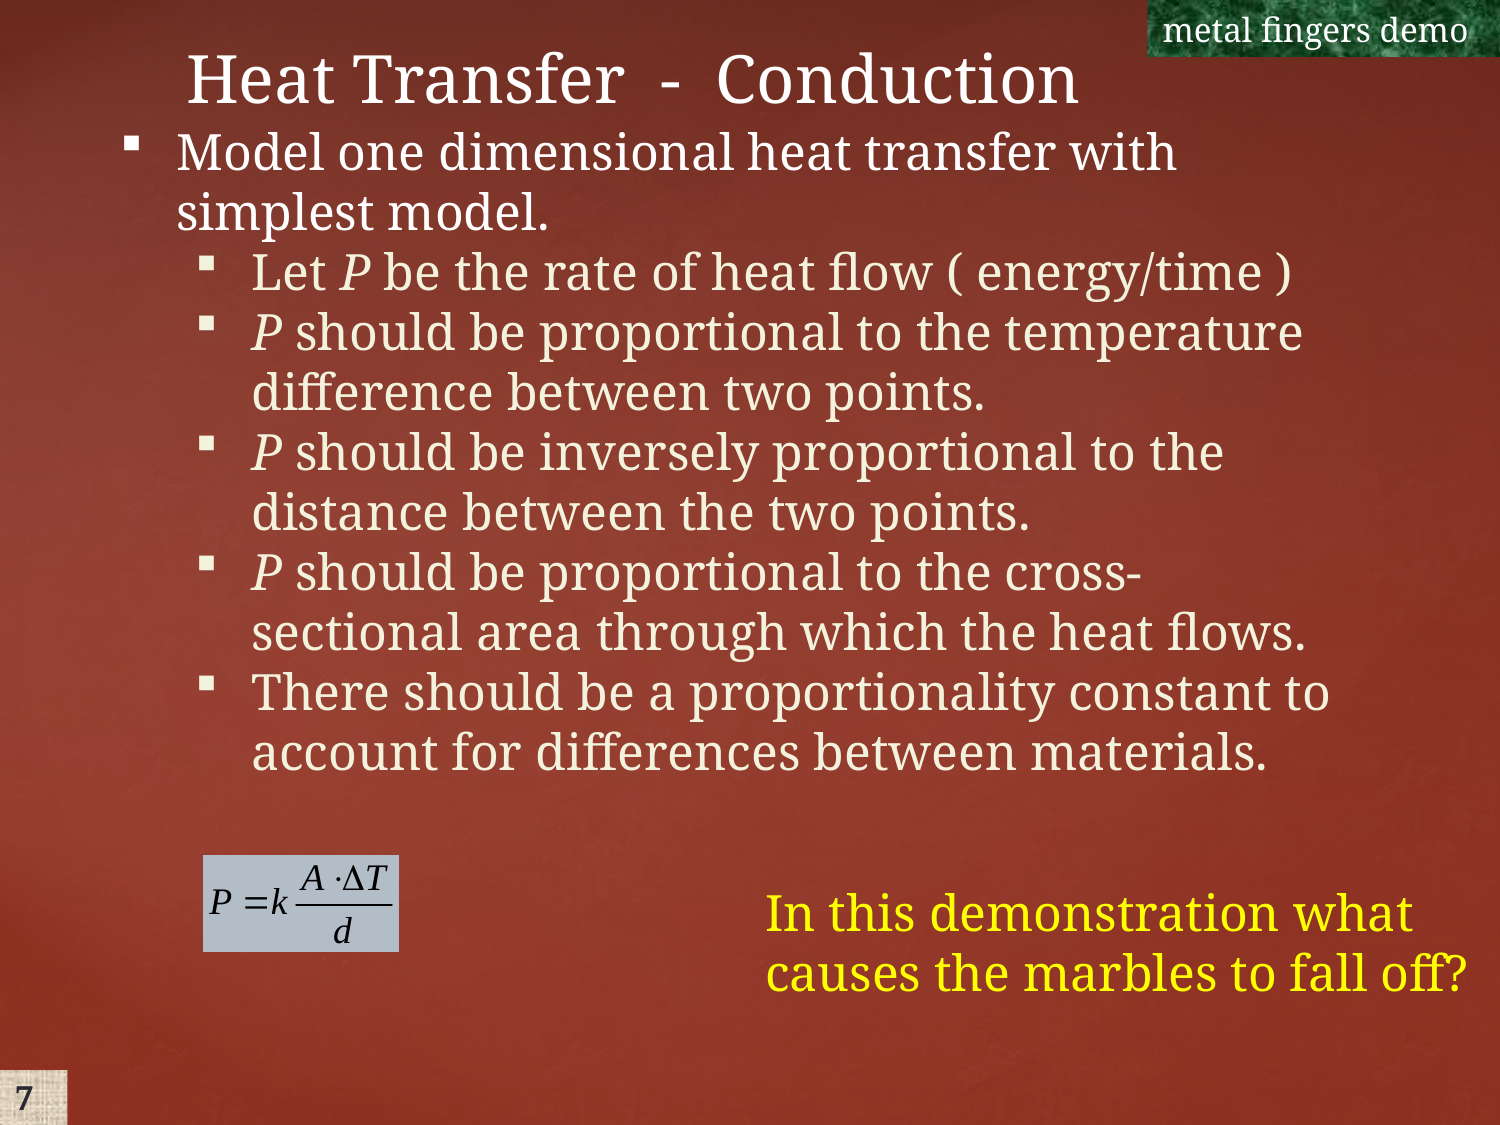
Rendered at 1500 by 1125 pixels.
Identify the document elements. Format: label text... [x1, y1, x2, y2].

text_box In this demonstration what causes the marbles to fall off? [749, 862, 1500, 1009]
text_box metal fingers demo [1147, 0, 1500, 57]
text_box 7 [0, 1070, 68, 1125]
text_box Model one dimensional heat transfer with simplest model. Let P be the rate of heat flow ( energy/time ) P should be proportional to the temperature difference between two points. P should be inversely proportional to the distance between the two points. P should be proportional to the cross-sectional area through which the heat flows. There should be a proportionality constant to account for differences between materials. [105, 179, 1358, 788]
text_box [201, 854, 400, 953]
text_box Heat Transfer - Conduction [142, 27, 1125, 125]
